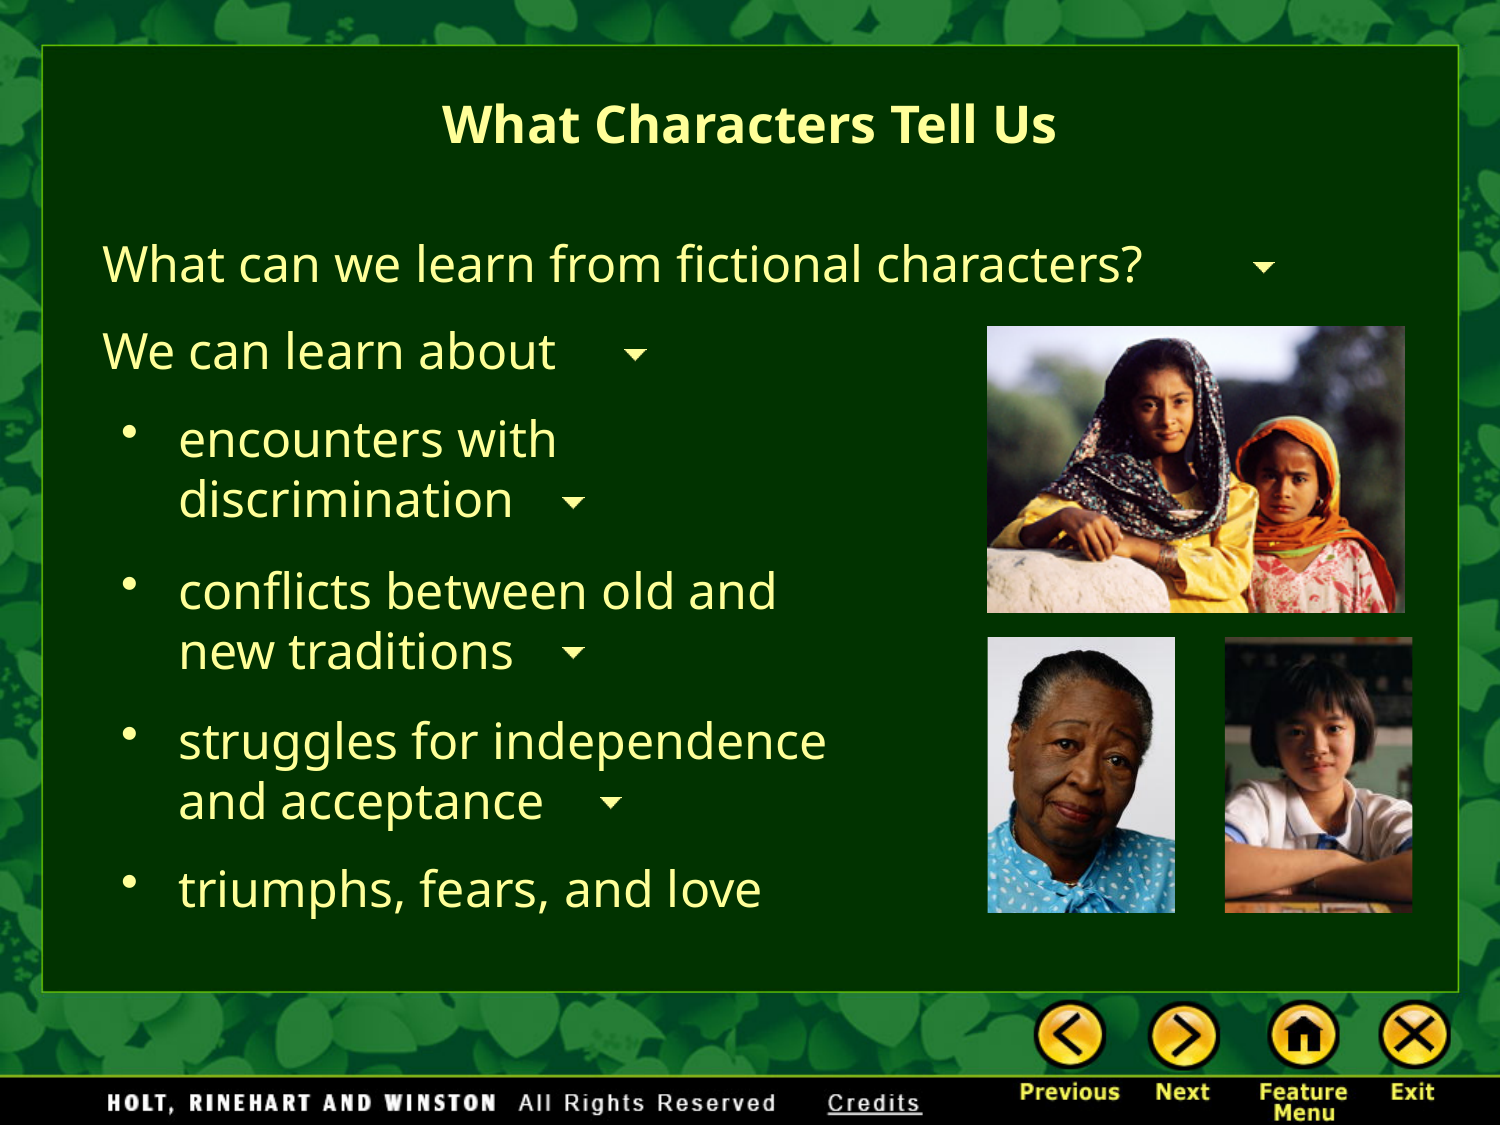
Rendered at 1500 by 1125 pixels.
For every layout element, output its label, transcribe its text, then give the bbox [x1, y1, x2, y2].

text_box encounters with discrimination [87, 399, 888, 535]
text_box What can we learn from fictional characters? [87, 224, 1413, 300]
text_box We can learn about [87, 312, 888, 388]
picture [0, 0, 1500, 1125]
title What Characters Tell Us [74, 57, 1426, 188]
text_box struggles for independence and acceptance [87, 702, 938, 837]
text_box conflicts between old and new traditions [87, 552, 888, 687]
text_box triumphs, fears, and love [87, 849, 888, 925]
